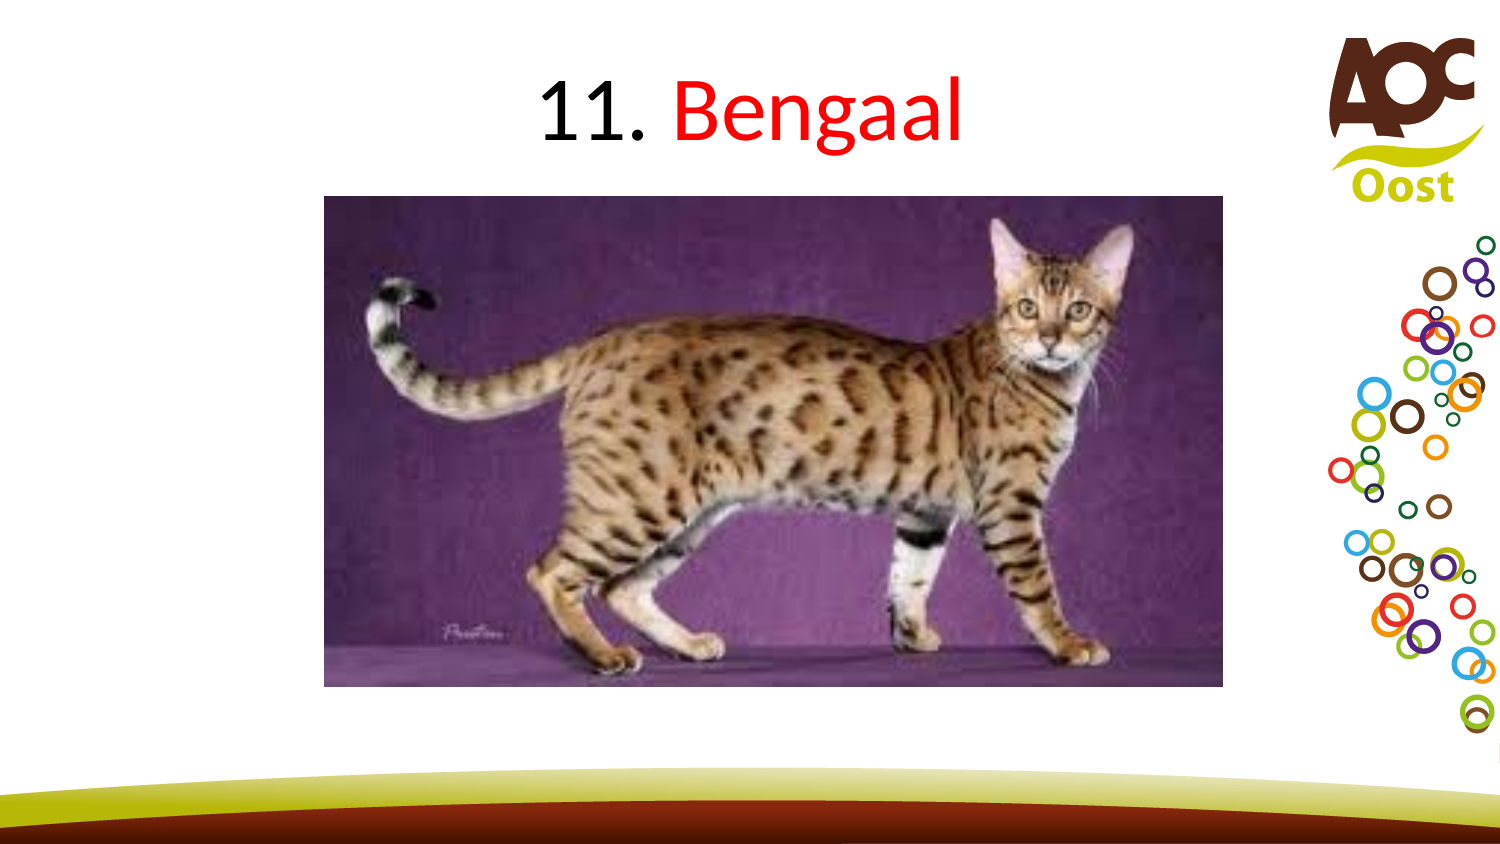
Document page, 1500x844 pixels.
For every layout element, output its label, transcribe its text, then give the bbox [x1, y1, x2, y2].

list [324, 196, 1223, 687]
title 11. Bengaal [75, 33, 1425, 175]
picture [0, 0, 1500, 844]
